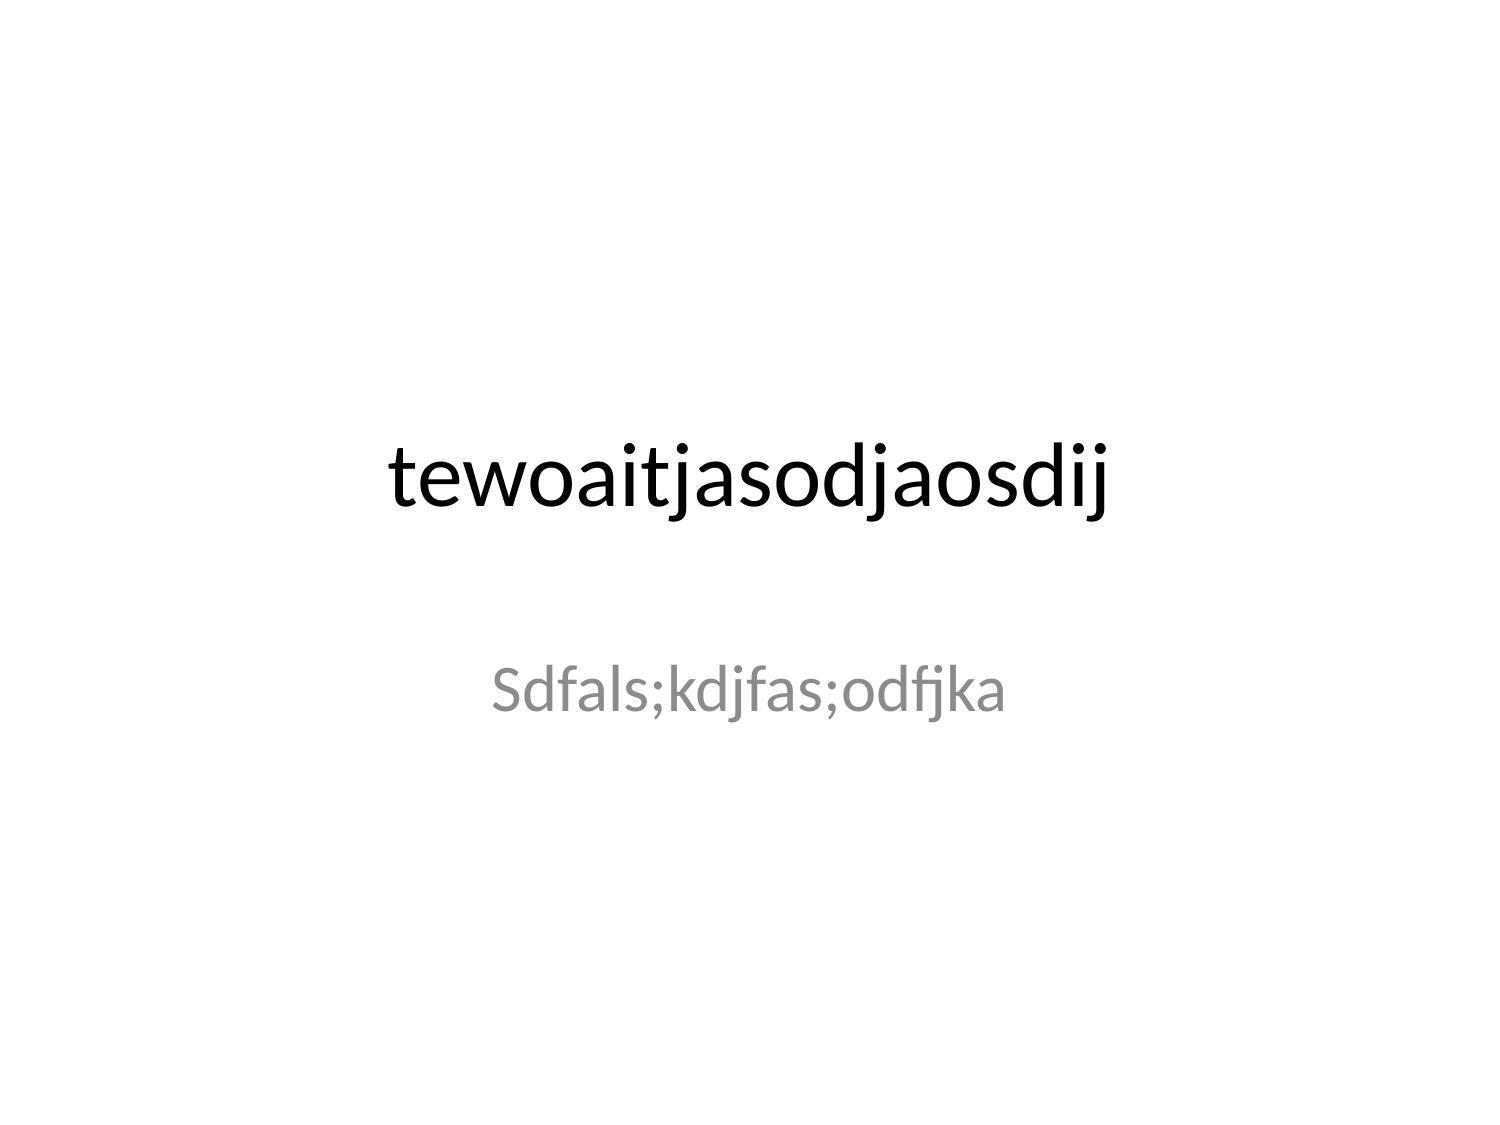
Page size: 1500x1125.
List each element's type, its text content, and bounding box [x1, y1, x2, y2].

title tewoaitjasodjaosdij [112, 349, 1388, 591]
subtitle Sdfals;kdjfas;odfjka [225, 637, 1275, 925]
